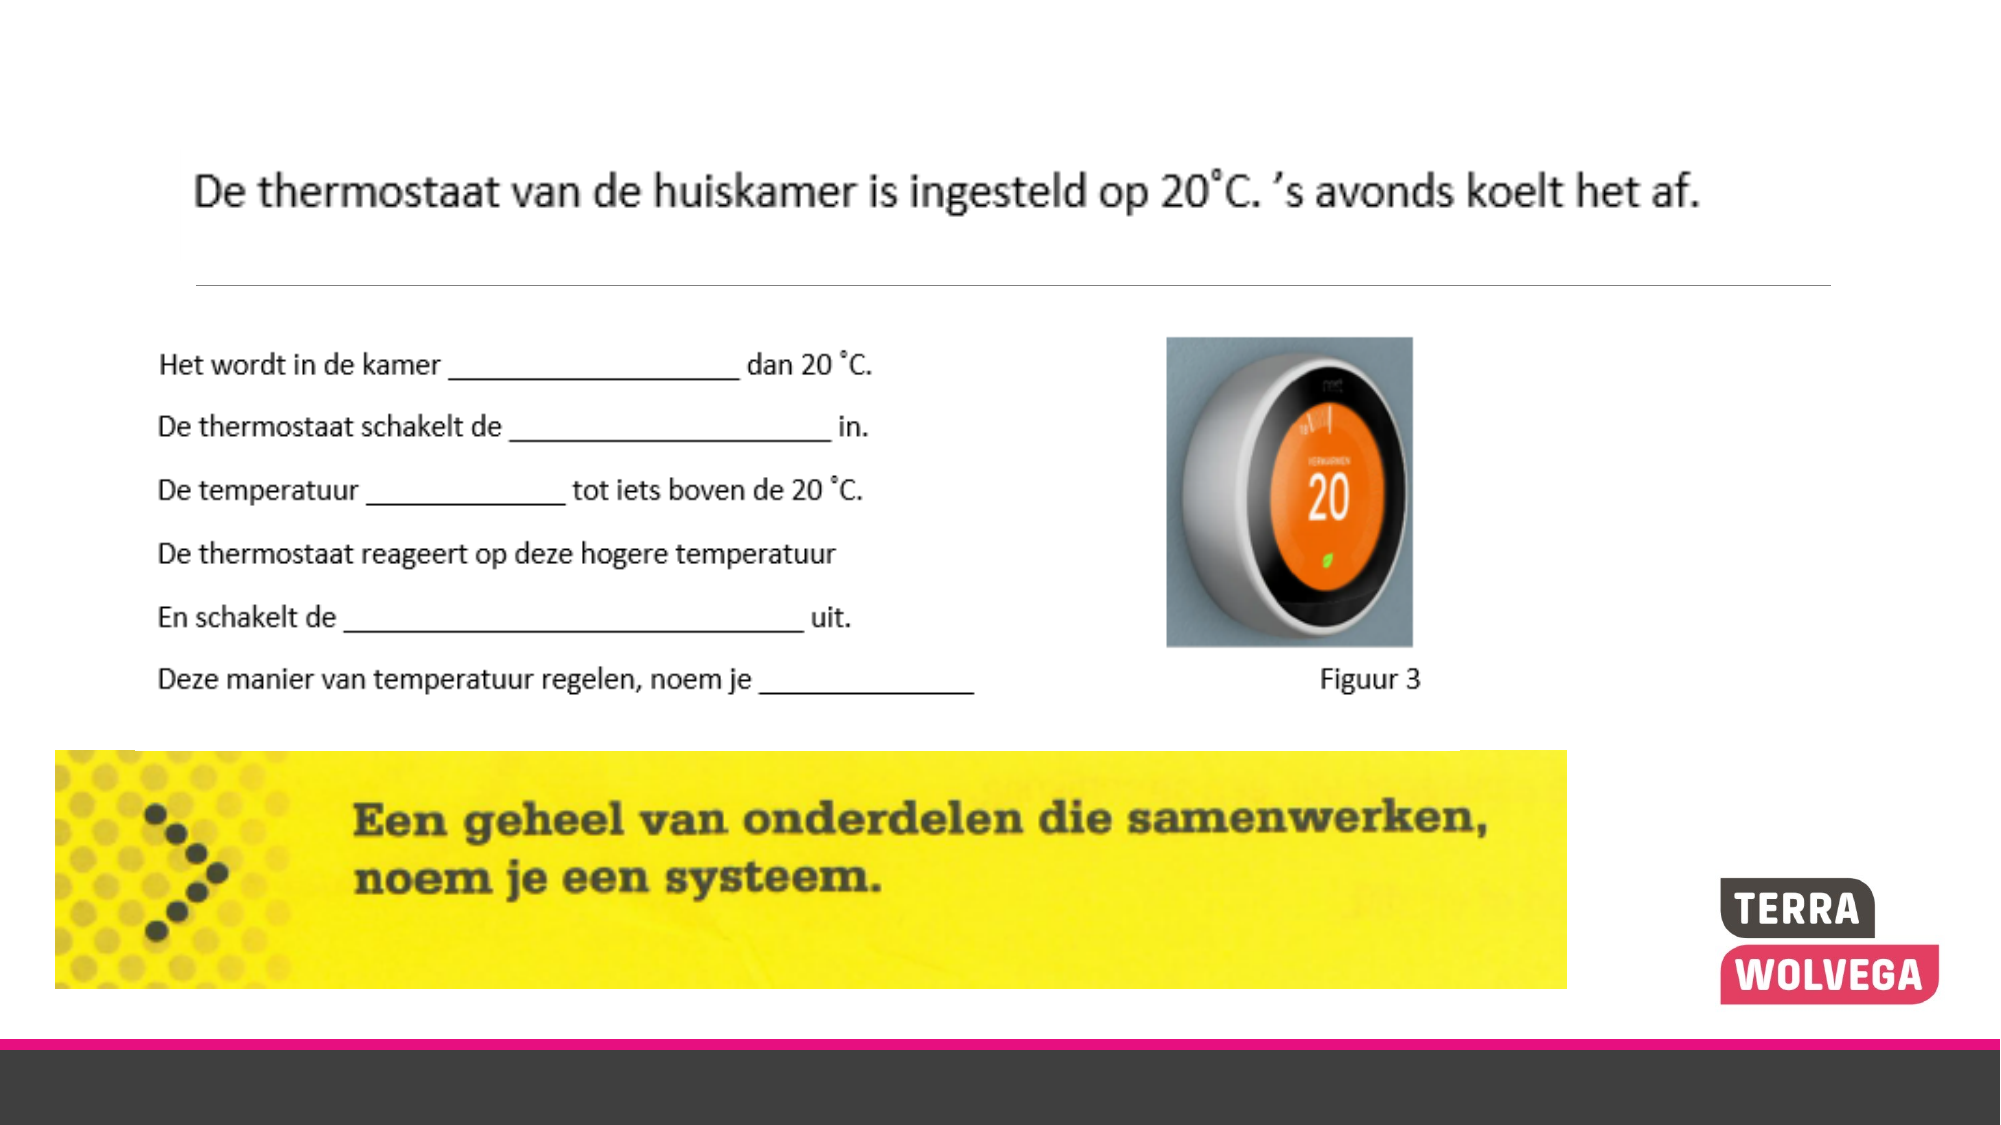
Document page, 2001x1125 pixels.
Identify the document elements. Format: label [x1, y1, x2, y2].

picture [178, 149, 1712, 262]
picture [1715, 868, 1945, 1014]
picture [55, 288, 1568, 989]
